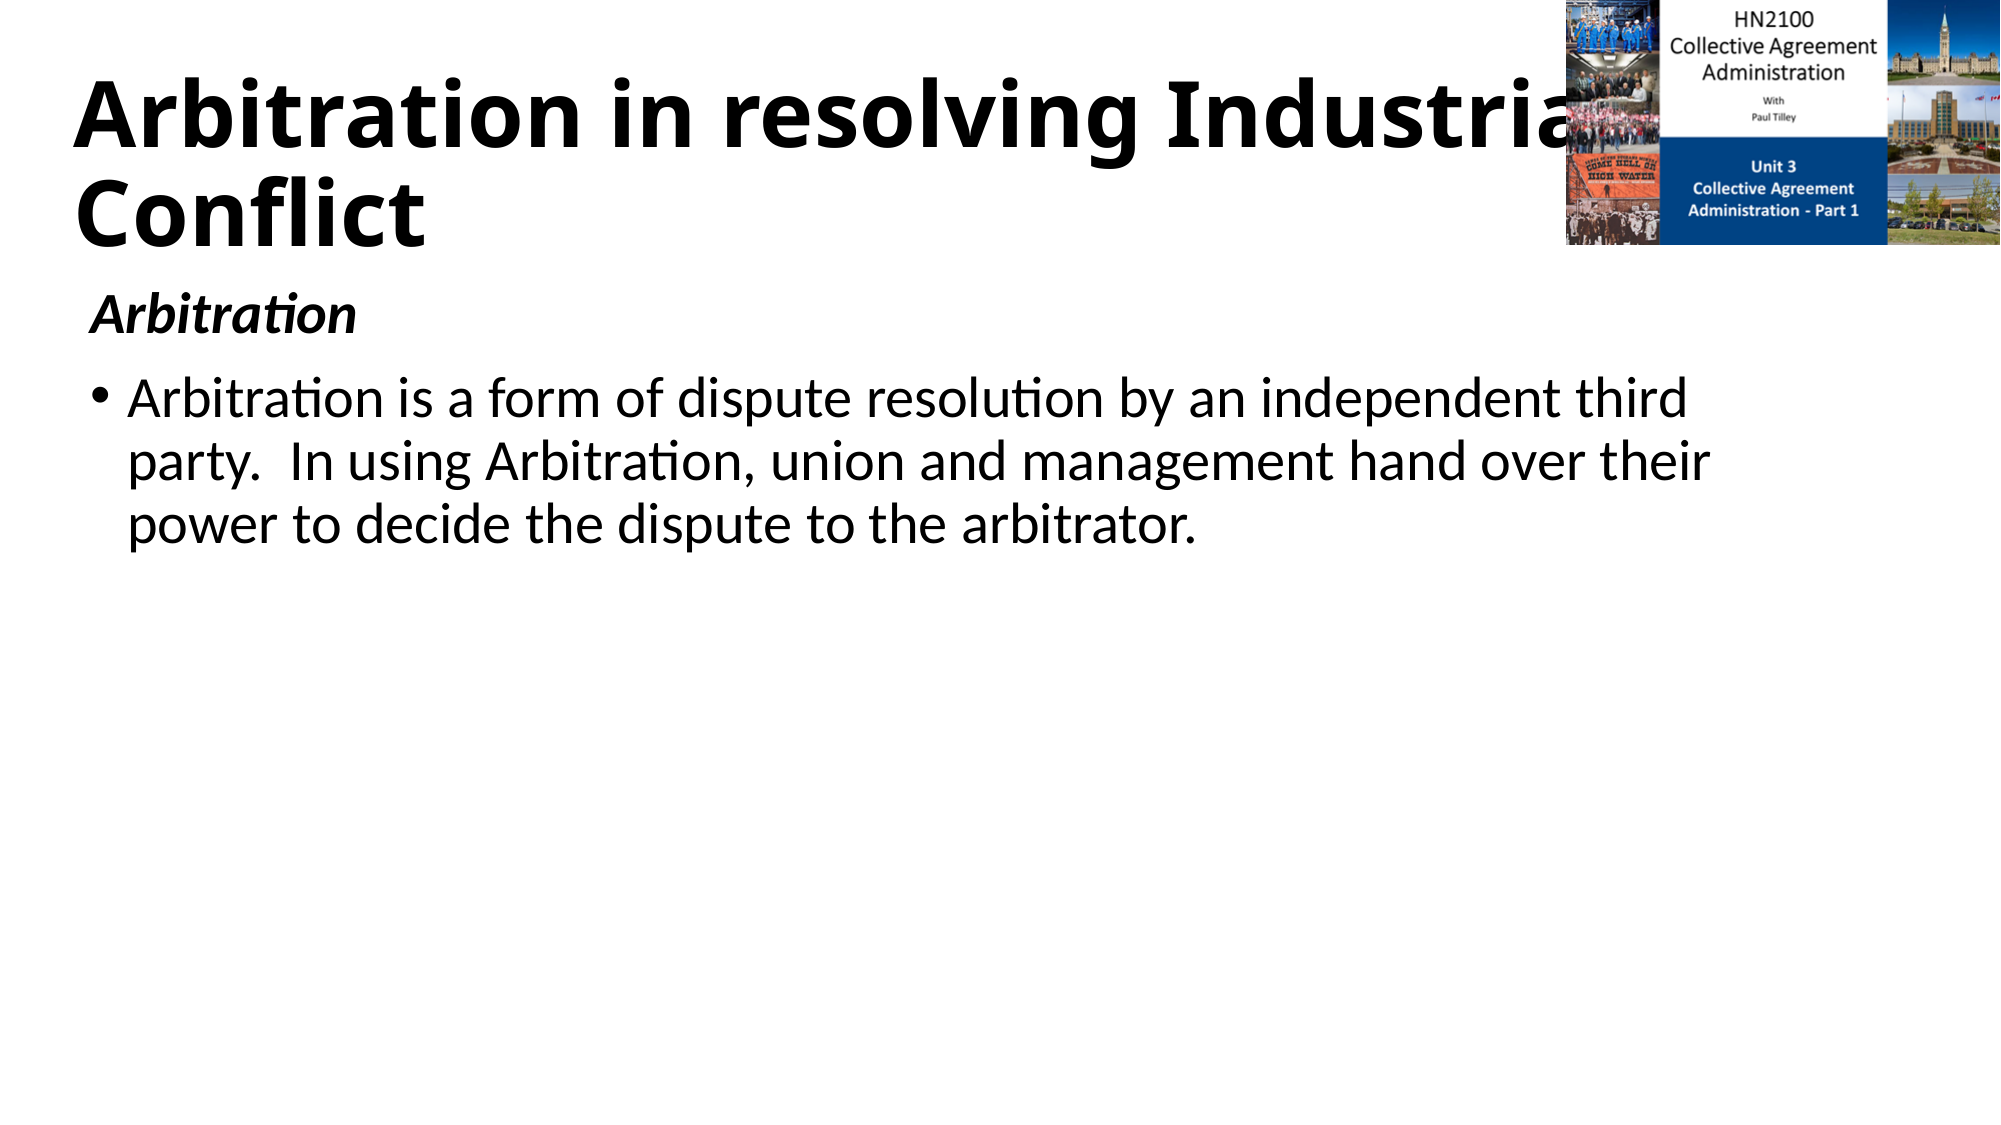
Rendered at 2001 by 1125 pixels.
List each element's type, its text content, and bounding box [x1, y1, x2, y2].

picture [1566, 0, 2000, 245]
title Arbitration in resolving Industrial Conflict [58, 58, 1784, 276]
list Arbitration Arbitration is a form of dispute resolution by an independent third party. In using Arbitration, union and management hand over their power to decide the dispute to the arbitrator. [75, 275, 1800, 990]
